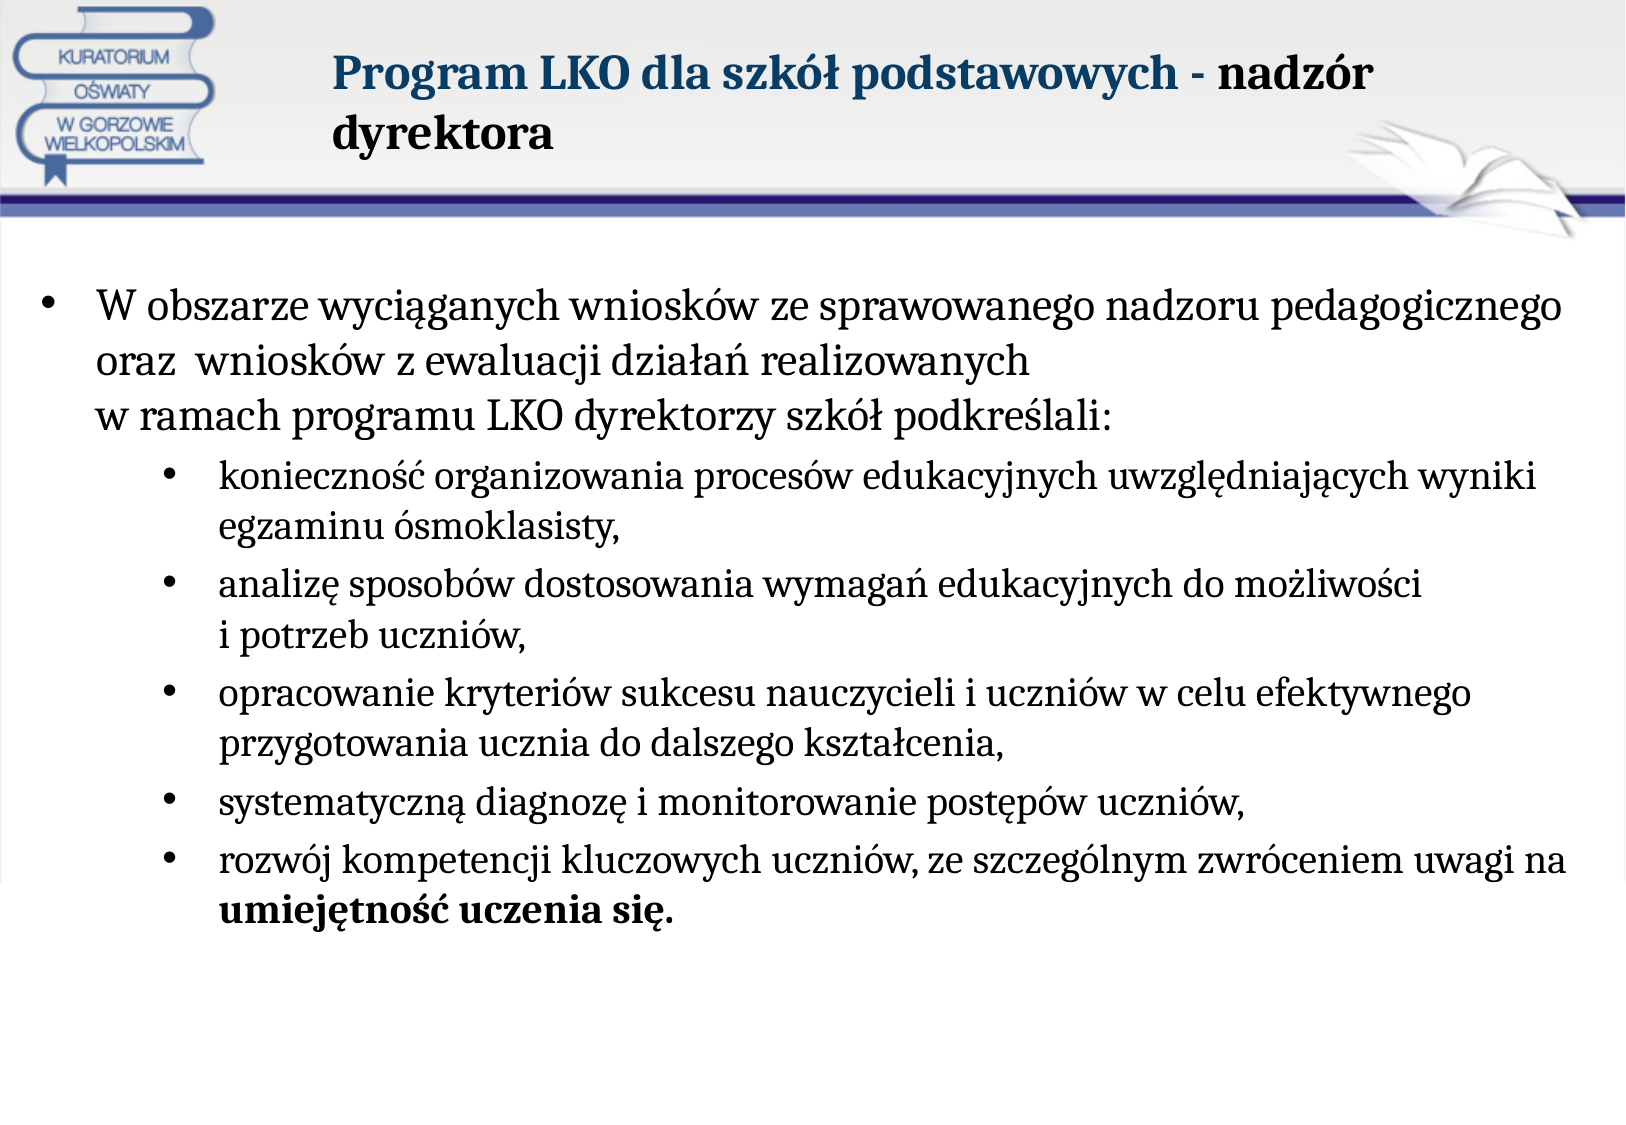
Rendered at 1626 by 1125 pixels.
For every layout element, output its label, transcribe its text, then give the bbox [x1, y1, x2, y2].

title Program LKO dla szkół podstawowych - nadzór dyrektora [317, 23, 1600, 176]
picture [0, 0, 1626, 1125]
list W obszarze wyciąganych wniosków ze sprawowanego nadzoru pedagogicznego oraz wniosków z ewaluacji działań realizowanych w ramach programu LKO dyrektorzy szkół podkreślali: konieczność organizowania procesów edukacyjnych uwzględniających wyniki egzaminu ósmoklasisty, analizę sposobów dostosowania wymagań edukacyjnych do możliwości i potrzeb uczniów, opracowanie kryteriów sukcesu nauczycieli i uczniów w celu efektywnego przygotowania ucznia do dalszego kształcenia, systematyczną diagnozę i monitorowanie postępów uczniów, rozwój kompetencji kluczowych uczniów, ze szczególnym zwróceniem uwagi na umiejętność uczenia się. [25, 267, 1600, 971]
